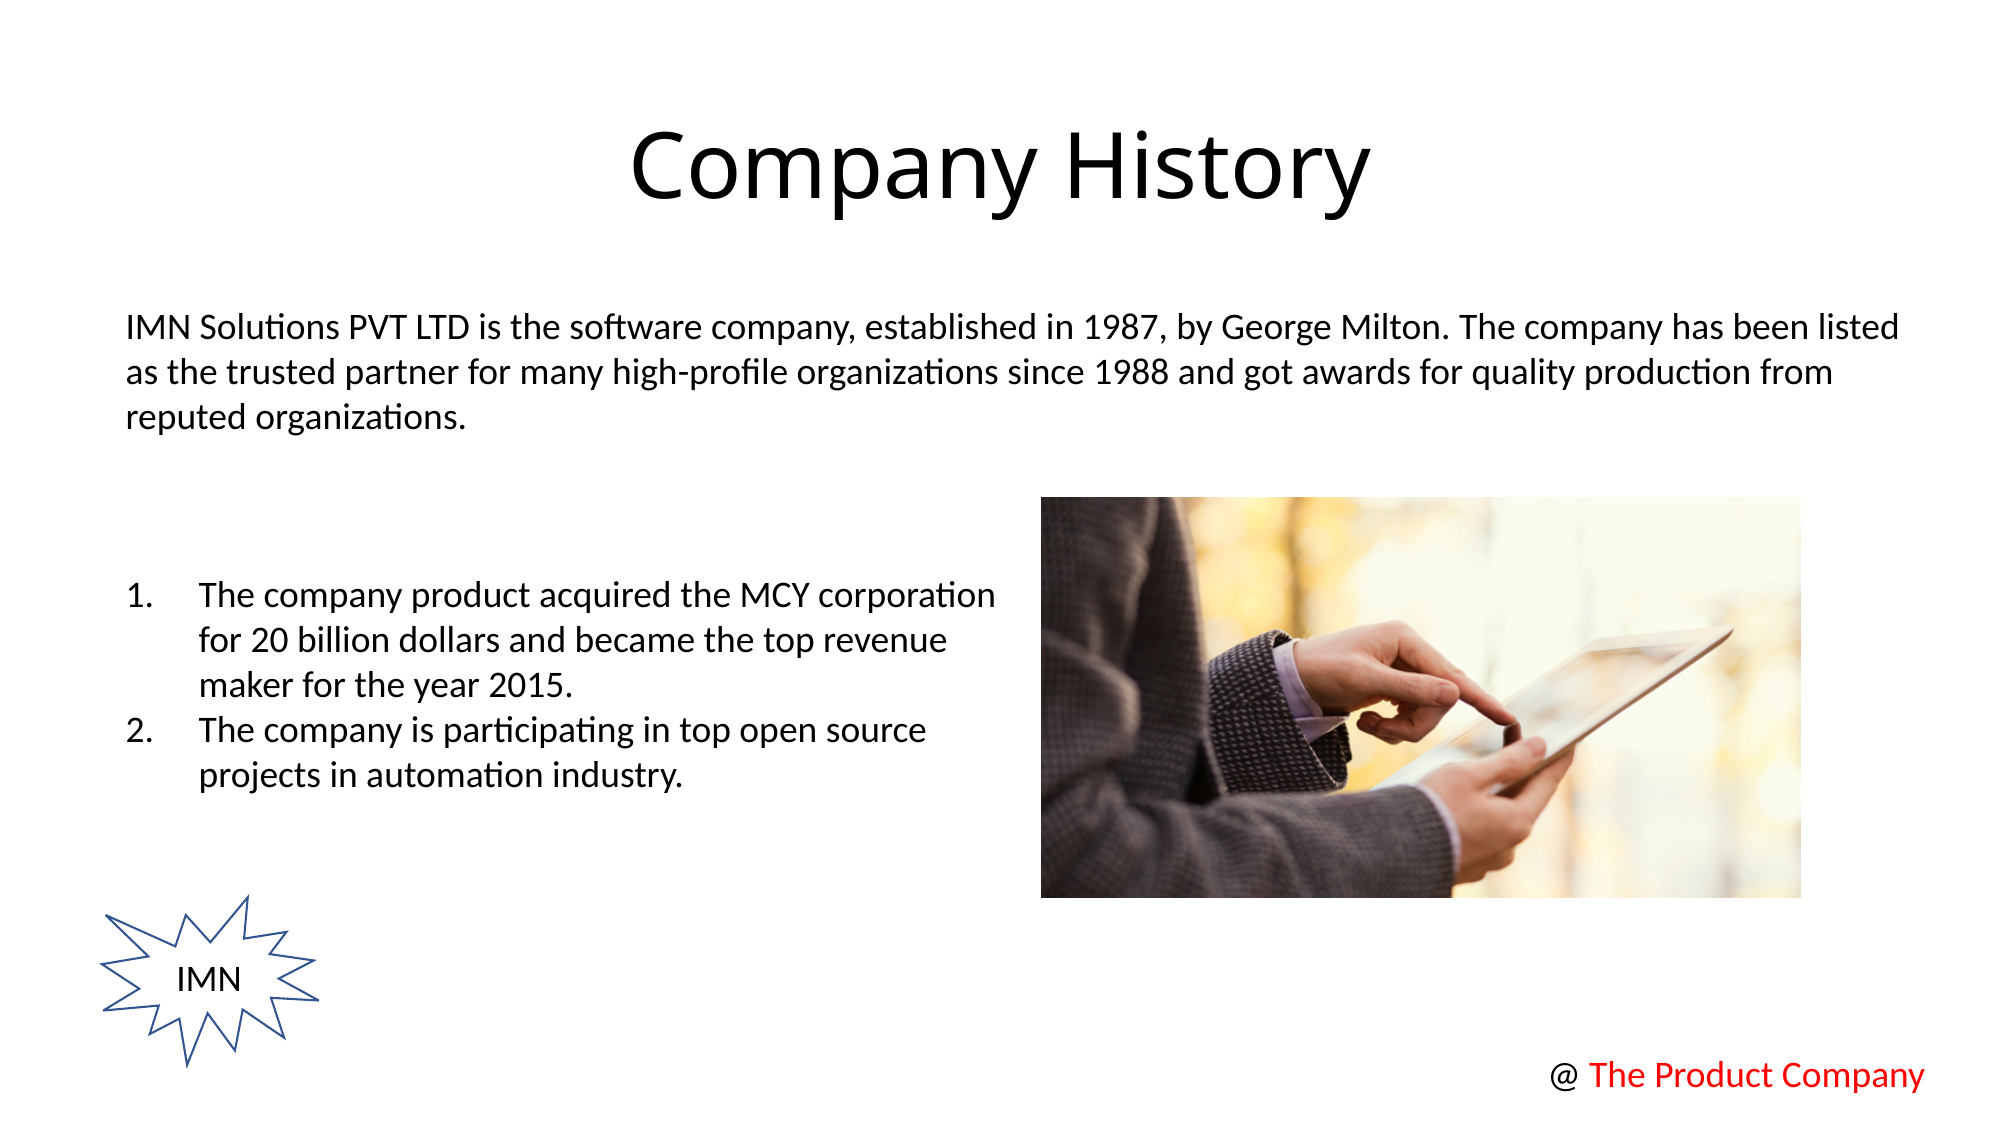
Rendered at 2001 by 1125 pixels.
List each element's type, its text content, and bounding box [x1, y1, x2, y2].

text_box IMN [99, 894, 320, 1069]
title Company History [137, 59, 1863, 278]
picture [1041, 497, 1801, 898]
text_box The company product acquired the MCY corporation for 20 billion dollars and became the top revenue maker for the year 2015. The company is participating in top open source projects in automation industry. [110, 562, 1024, 803]
text_box IMN Solutions PVT LTD is the software company, established in 1987, by George Milton. The company has been listed as the trusted partner for many high-profile organizations since 1988 and got awards for quality production from reputed organizations. [110, 295, 1932, 445]
